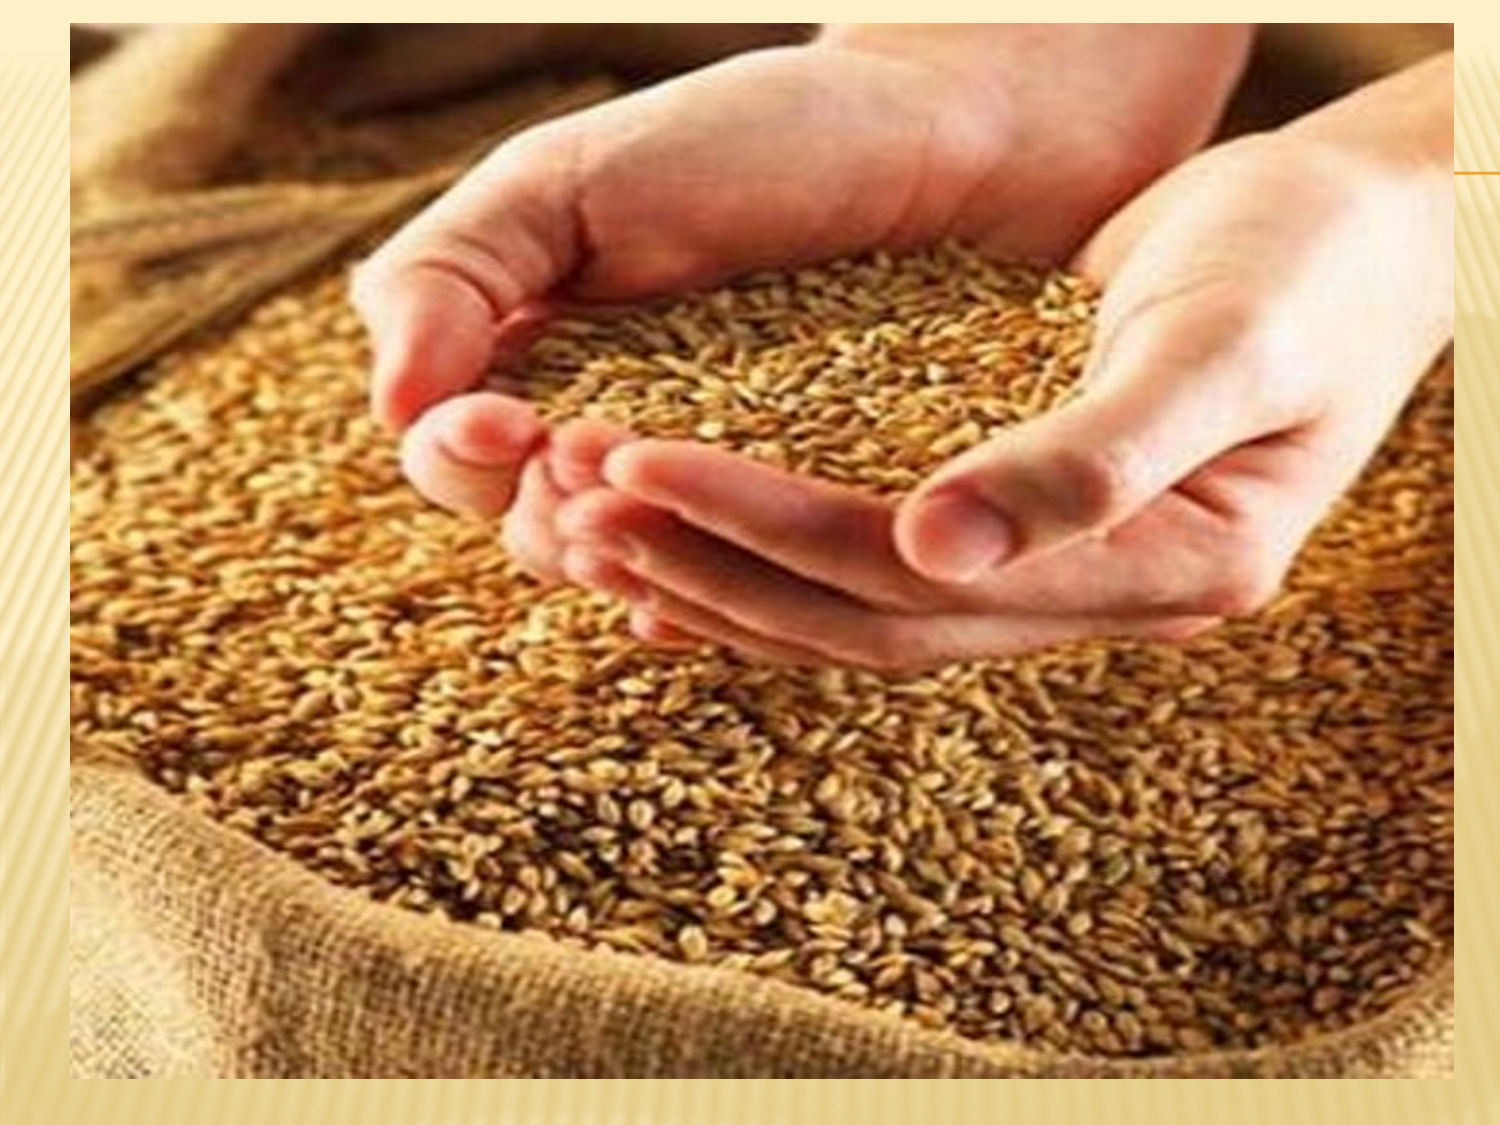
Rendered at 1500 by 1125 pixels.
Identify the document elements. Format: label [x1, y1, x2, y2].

list [69, 23, 1454, 1079]
